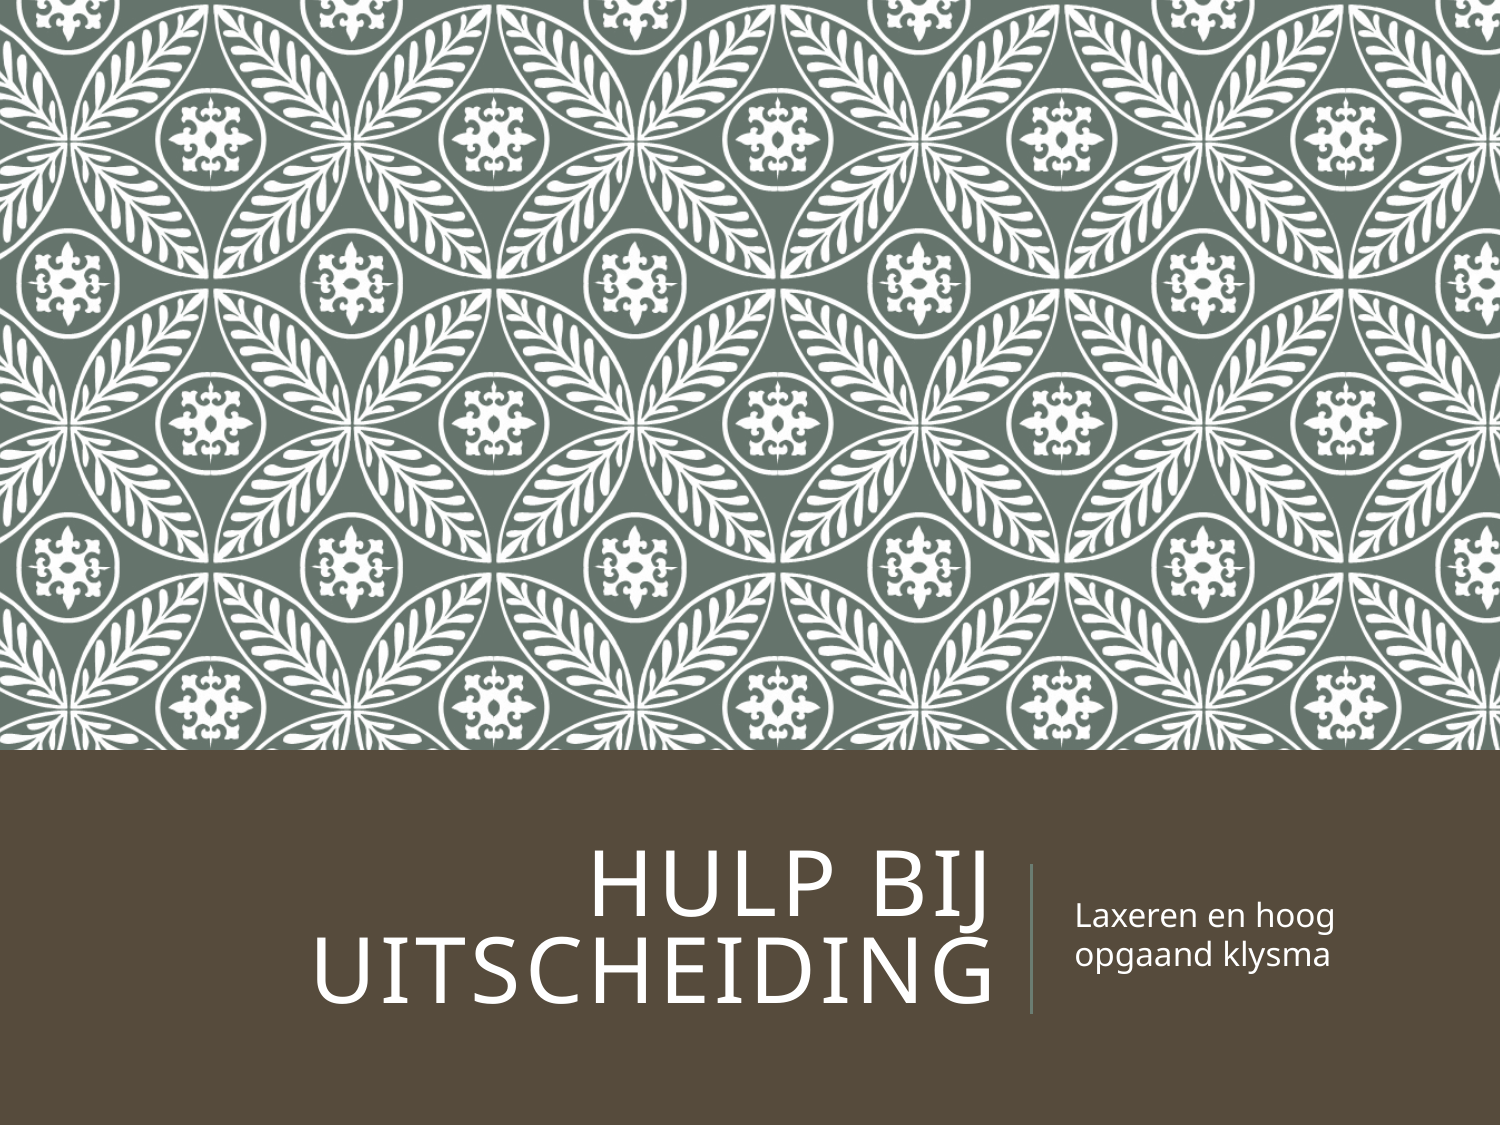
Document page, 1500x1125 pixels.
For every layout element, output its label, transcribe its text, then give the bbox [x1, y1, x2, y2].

title Hulp bij uitscheiding [56, 813, 1013, 1054]
subtitle Laxeren en hoog opgaand klysma [1059, 813, 1454, 1054]
